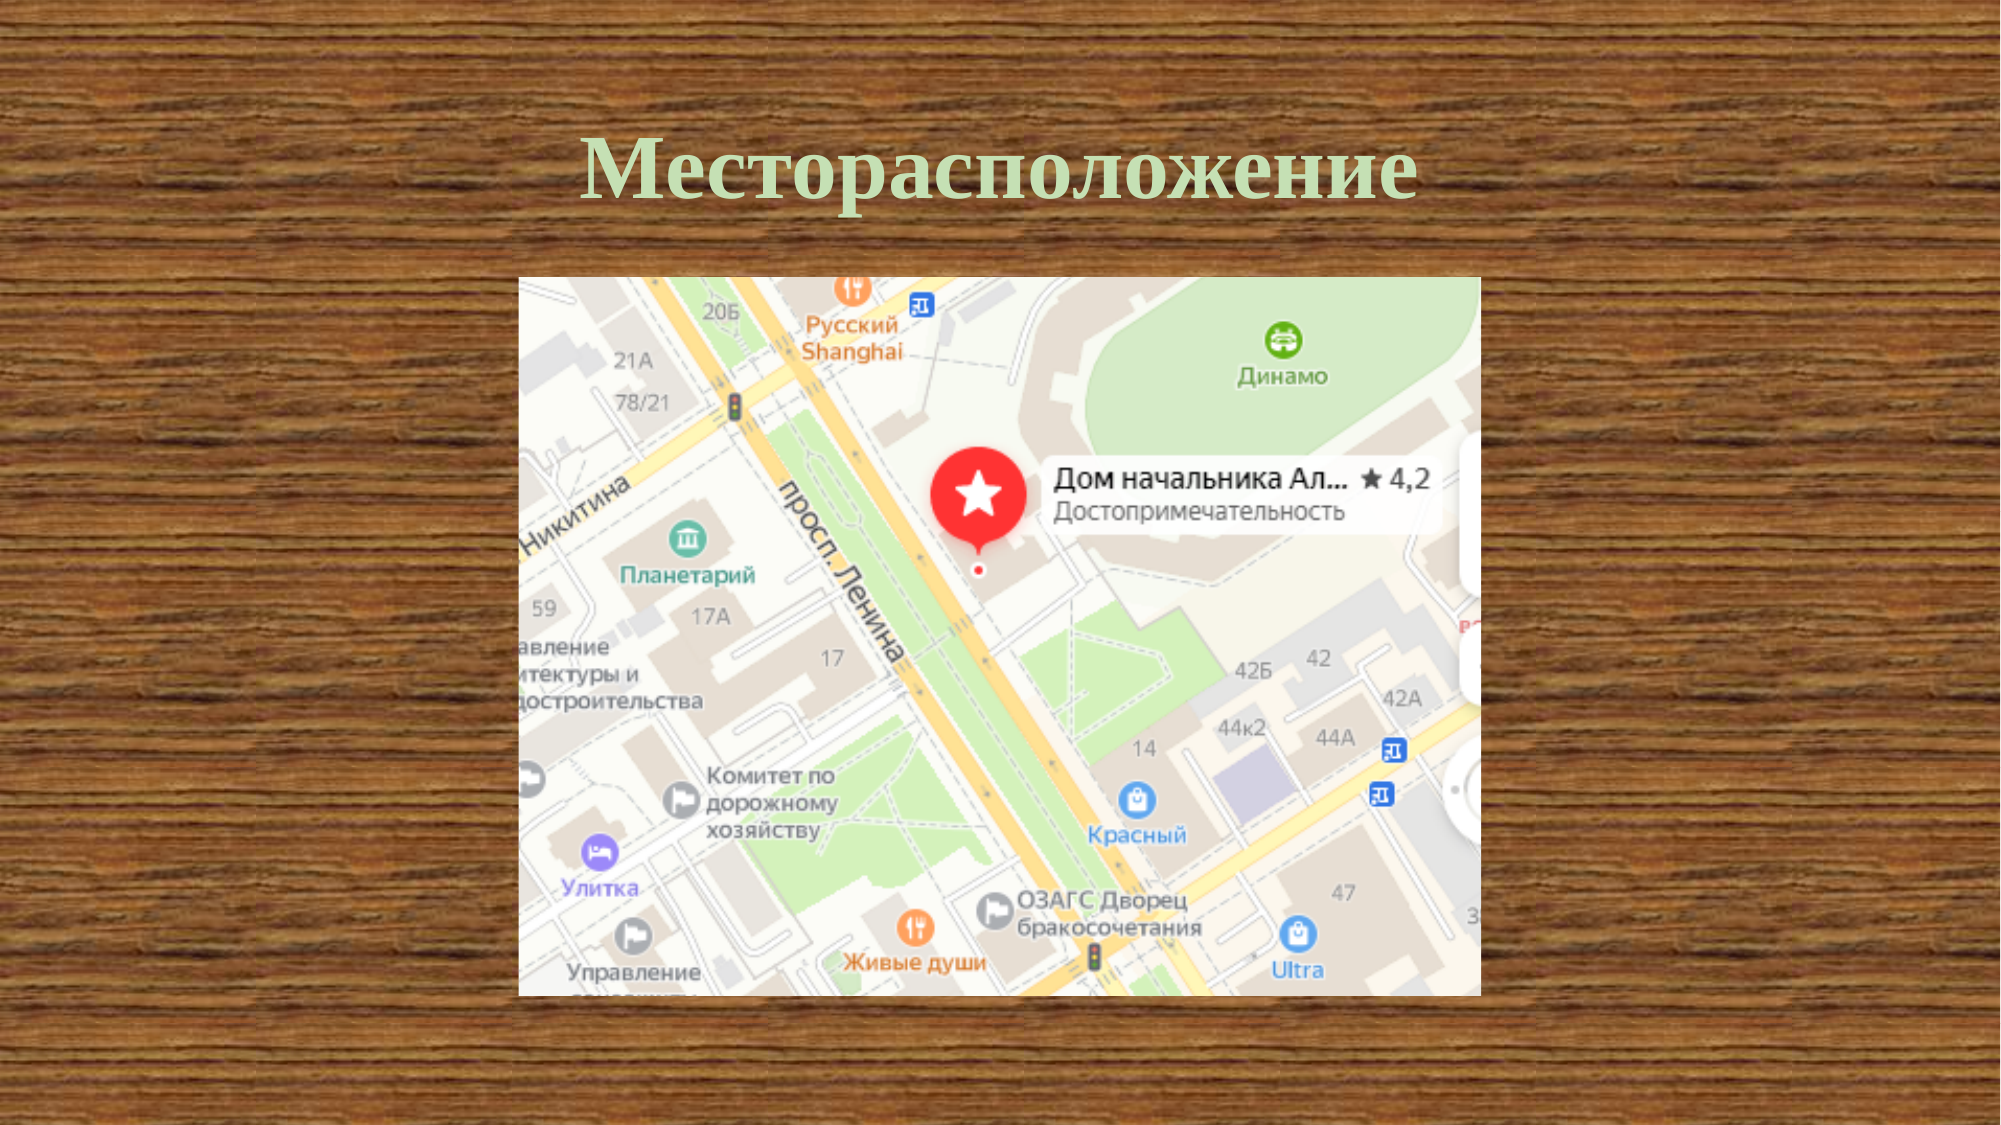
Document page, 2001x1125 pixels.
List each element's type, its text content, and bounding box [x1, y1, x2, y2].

picture [0, 0, 2001, 1125]
title Месторасположение [137, 59, 1863, 278]
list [518, 277, 1482, 996]
